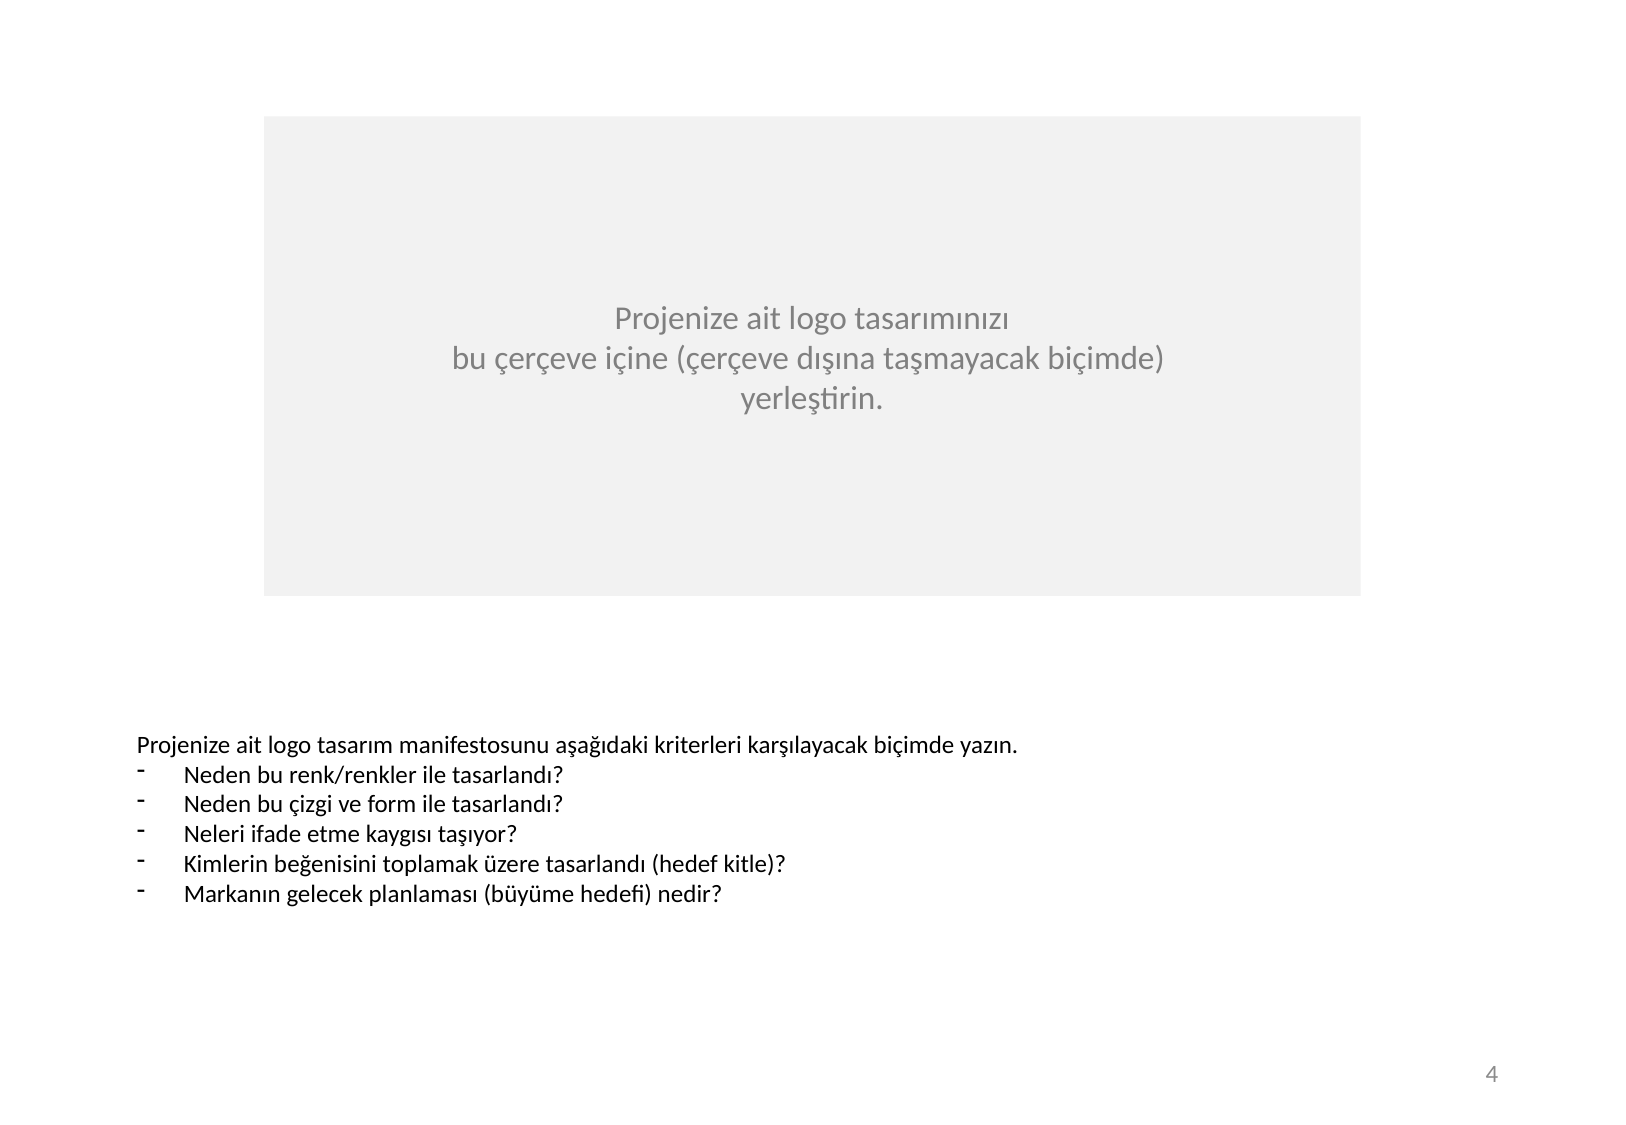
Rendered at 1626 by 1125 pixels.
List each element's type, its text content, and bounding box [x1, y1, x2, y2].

text_box Projenize ait logo tasarım manifestosunu aşağıdaki kriterleri karşılayacak biçimde yazın. Neden bu renk/renkler ile tasarlandı? Neden bu çizgi ve form ile tasarlandı? Neleri ifade etme kaygısı taşıyor? Kimlerin beğenisini toplamak üzere tasarlandı (hedef kitle)? Markanın gelecek planlaması (büyüme hedefi) nedir? [122, 720, 1503, 916]
text_box Projenize ait logo tasarımınızı bu çerçeve içine (çerçeve dışına taşmayacak biçimde) yerleştirin. [263, 115, 1362, 597]
slide_number 4 [1147, 1042, 1514, 1103]
